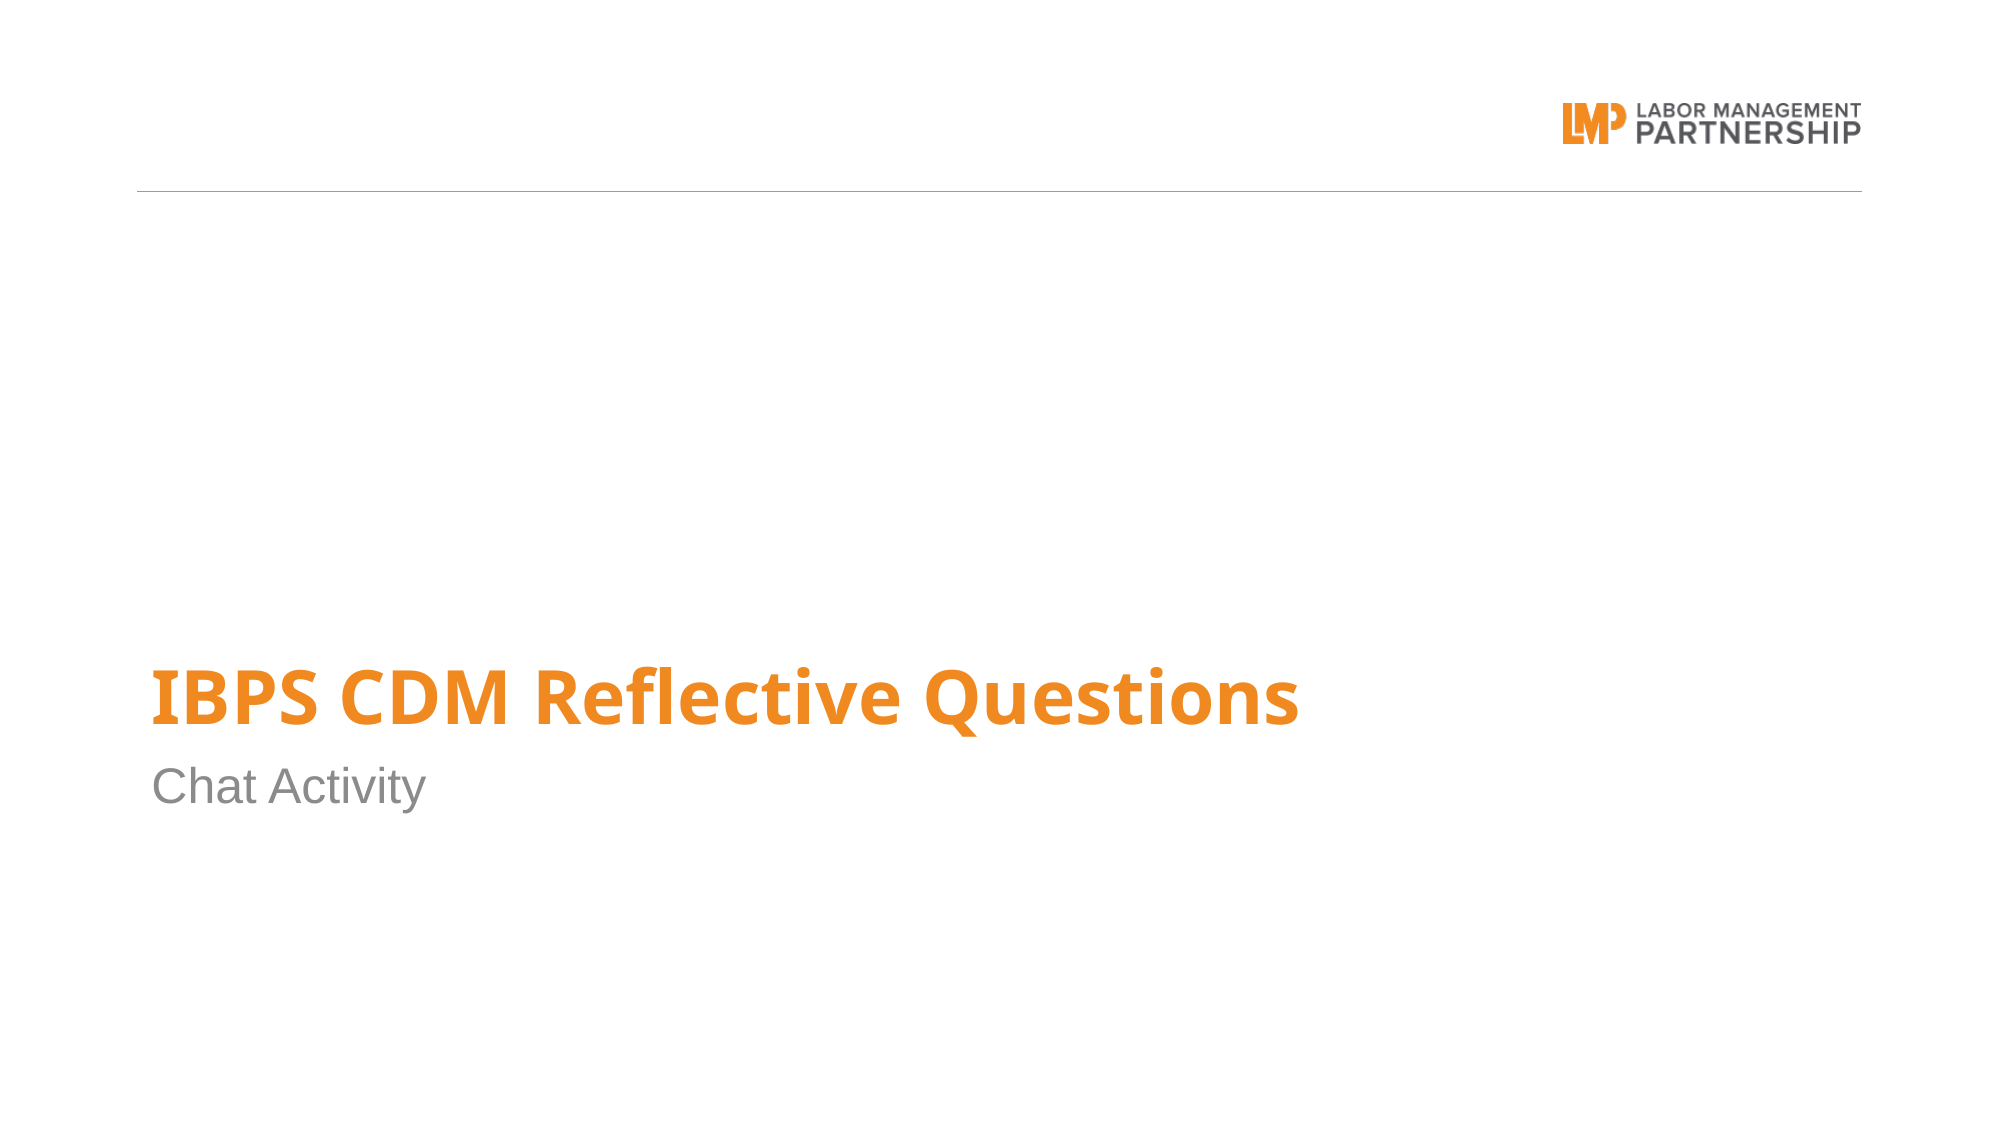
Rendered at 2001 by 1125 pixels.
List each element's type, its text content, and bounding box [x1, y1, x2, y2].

list Chat Activity [136, 752, 1862, 999]
title IBPS CDM Reflective Questions [136, 280, 1862, 749]
picture [1562, 103, 1863, 144]
